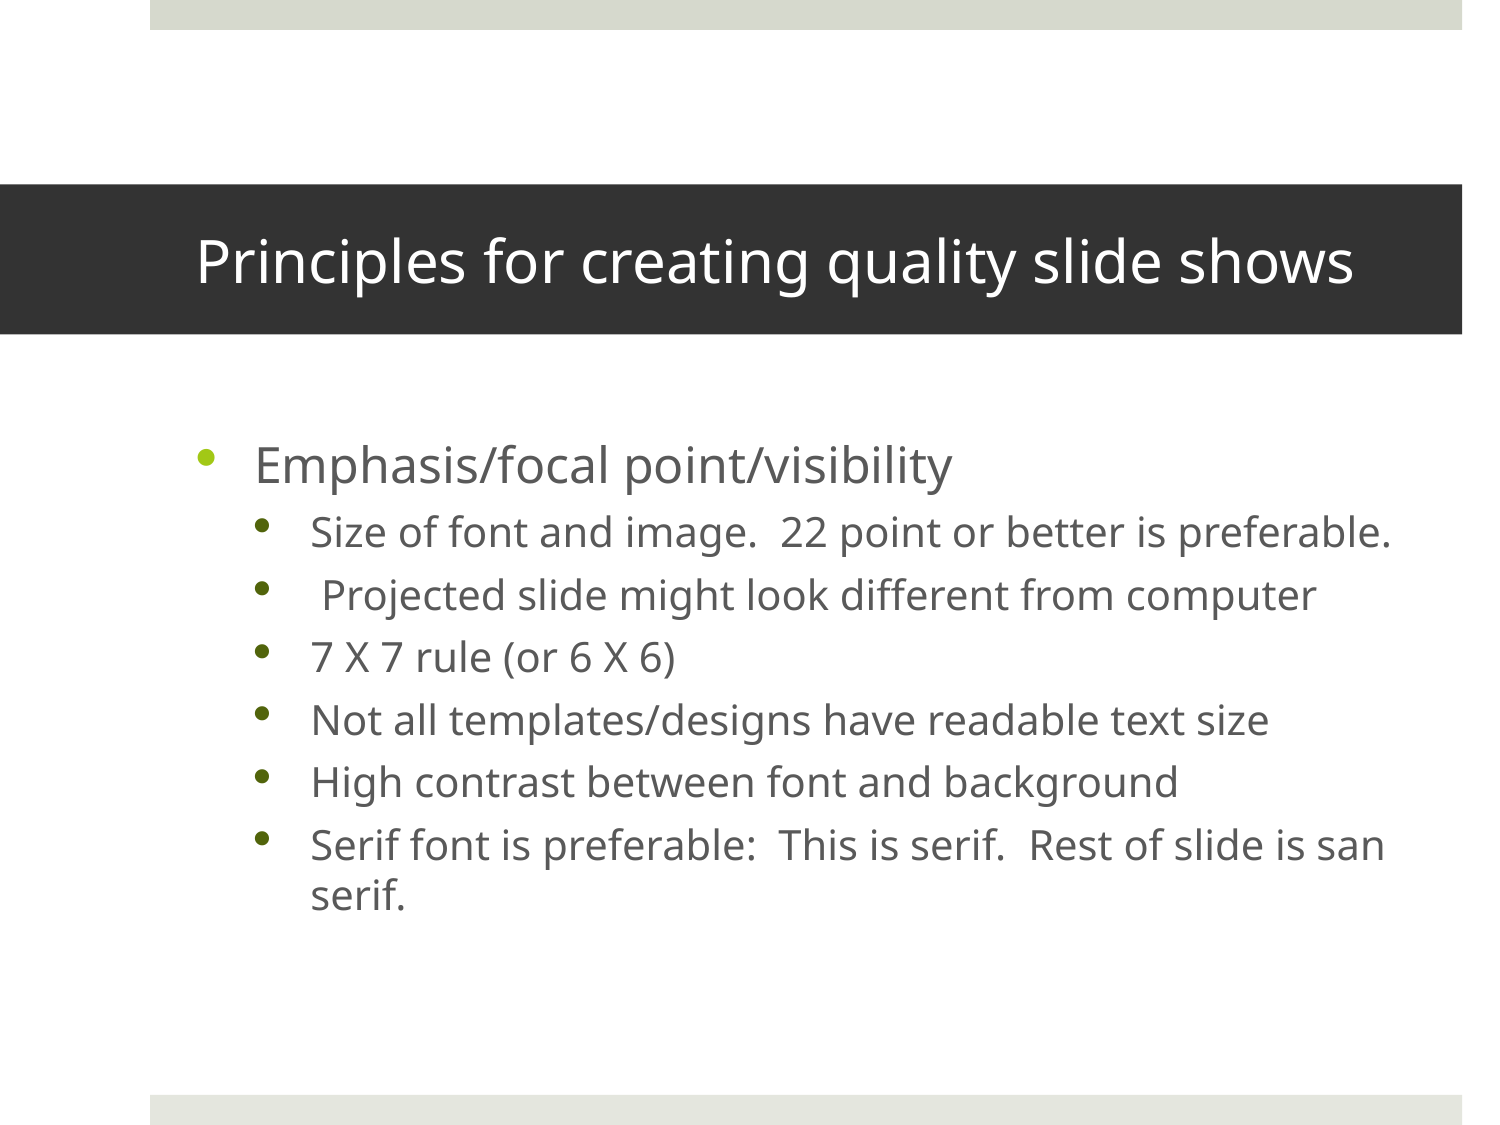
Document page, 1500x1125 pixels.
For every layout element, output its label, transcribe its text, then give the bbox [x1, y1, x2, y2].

title Principles for creating quality slide shows [0, 184, 1463, 335]
list Emphasis/focal point/visibility Size of font and image. 22 point or better is preferable. Projected slide might look different from computer 7 X 7 rule (or 6 X 6) Not all templates/designs have readable text size High contrast between font and background Serif font is preferable: This is serif. Rest of slide is san serif. [182, 425, 1432, 1028]
